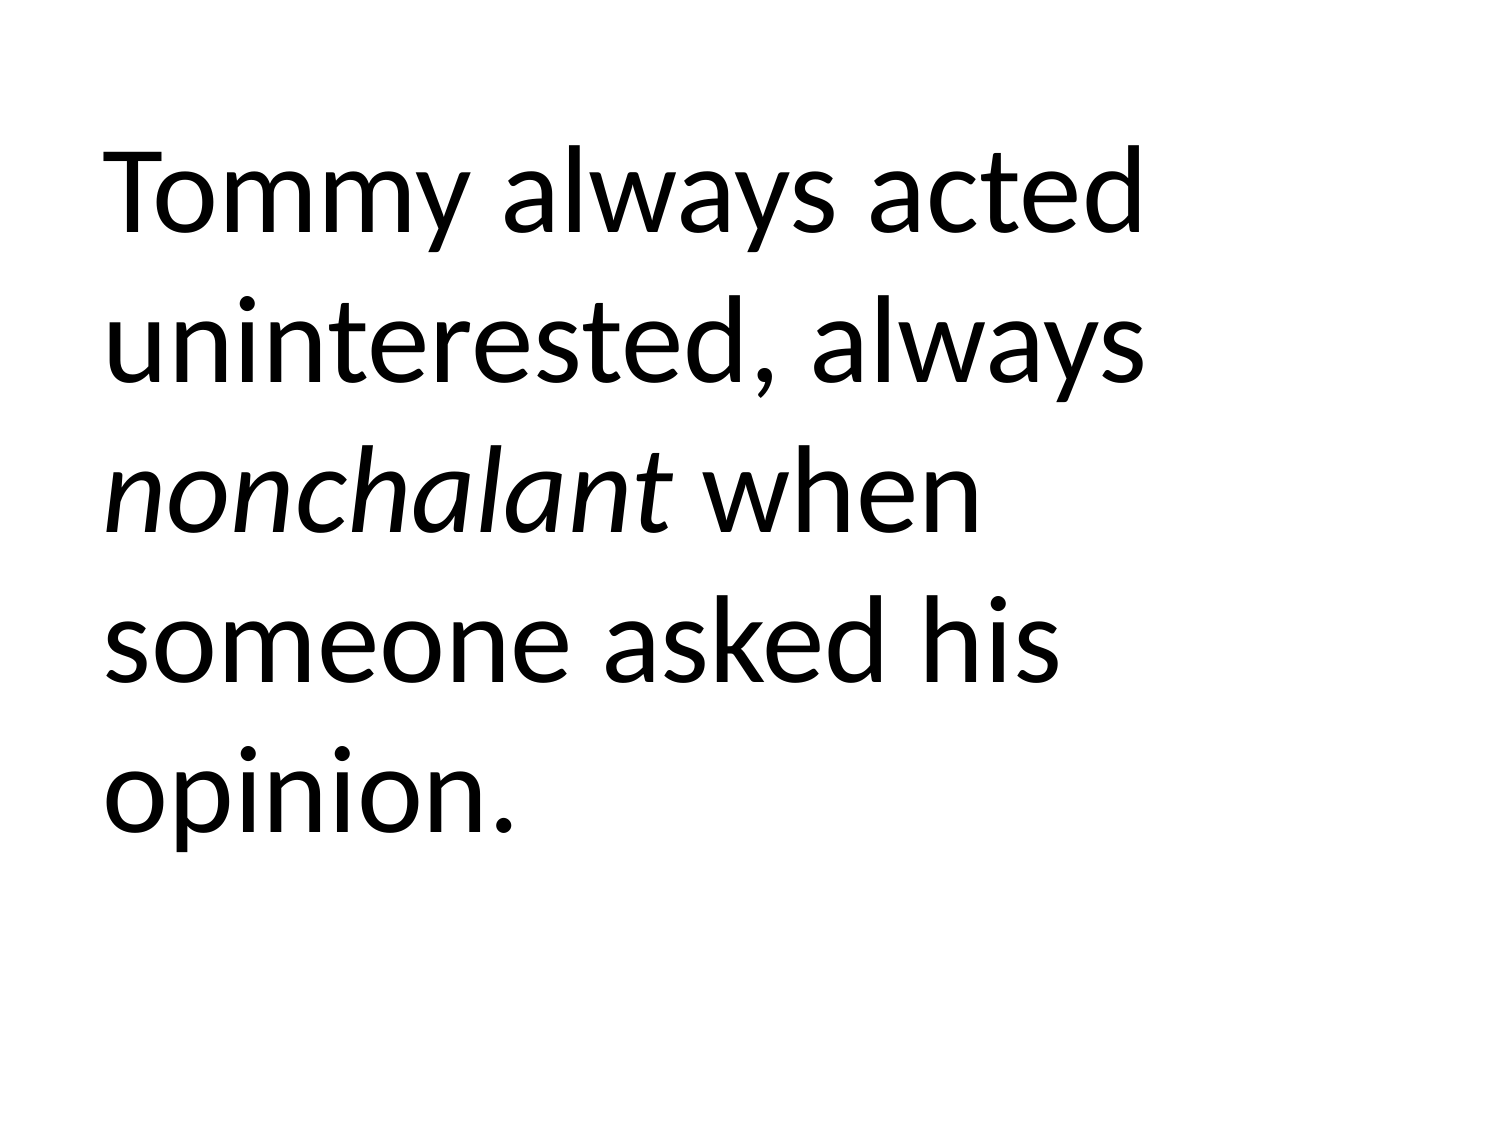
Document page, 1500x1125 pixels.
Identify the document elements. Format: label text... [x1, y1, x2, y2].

list Tommy always acted uninterested, always nonchalant when someone asked his opinion. [87, 99, 1438, 843]
